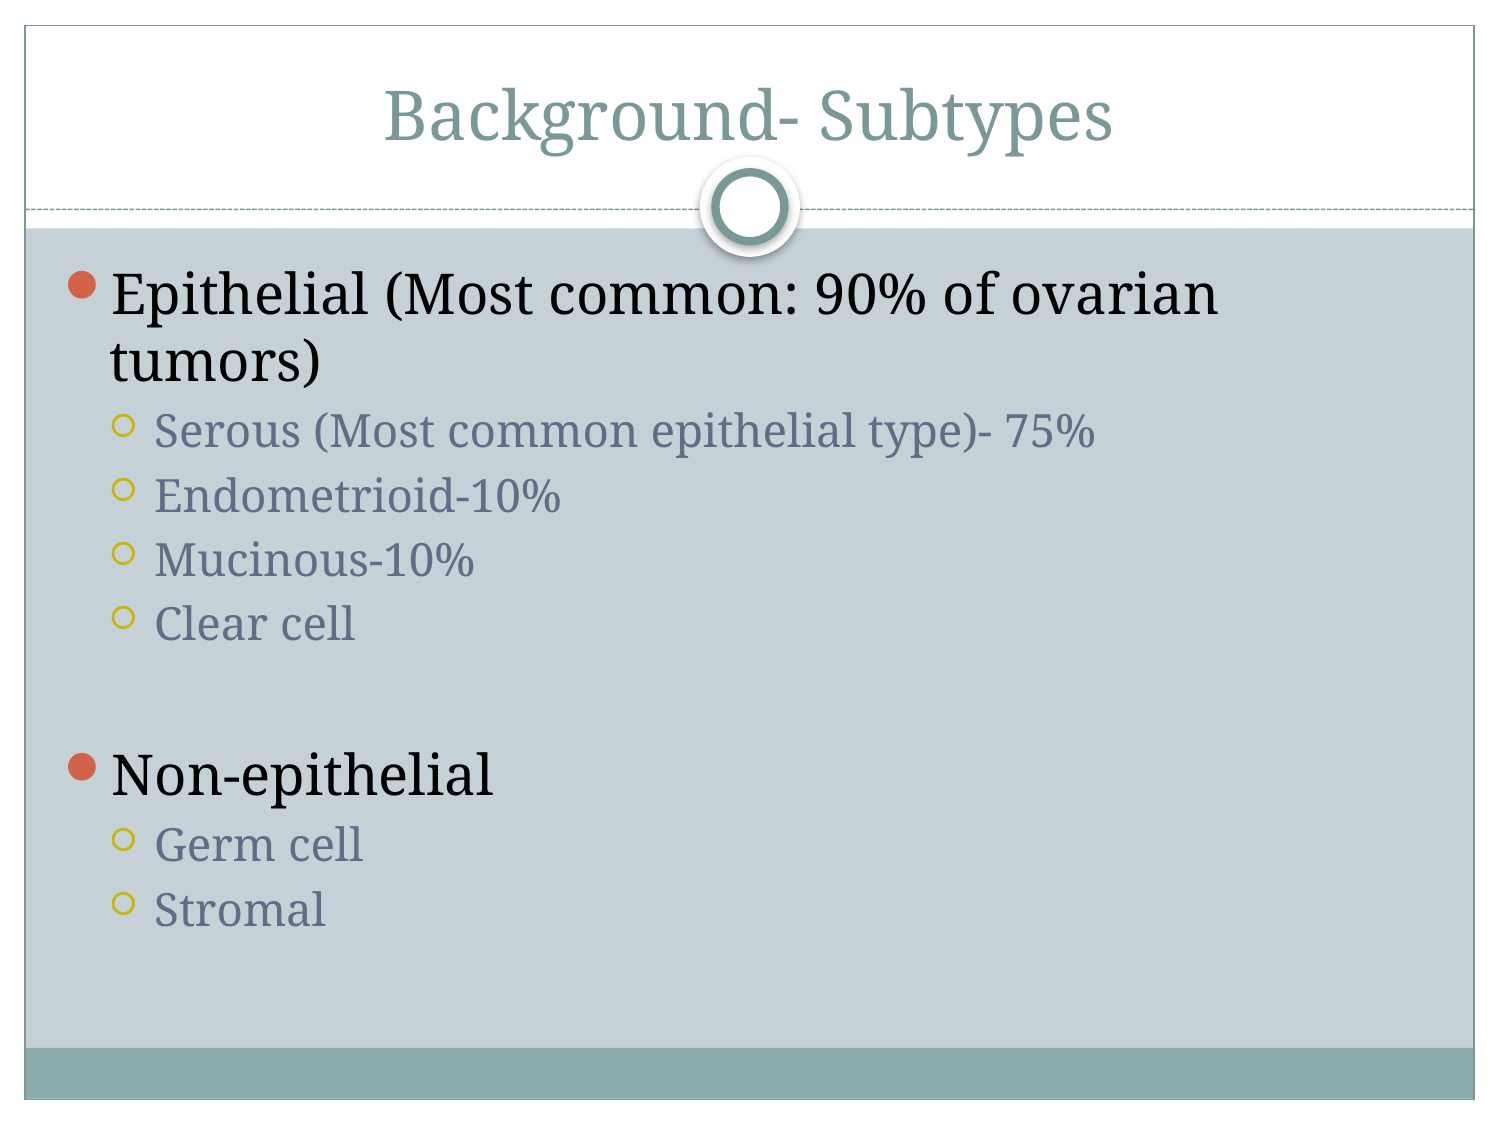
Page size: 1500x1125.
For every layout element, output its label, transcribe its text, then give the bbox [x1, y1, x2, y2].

list Epithelial (Most common: 90% of ovarian tumors) Serous (Most common epithelial type)- 75% Endometrioid-10% Mucinous-10% Clear cell Non-epithelial Germ cell Stromal [49, 250, 1445, 1001]
title Background- Subtypes [49, 37, 1450, 162]
